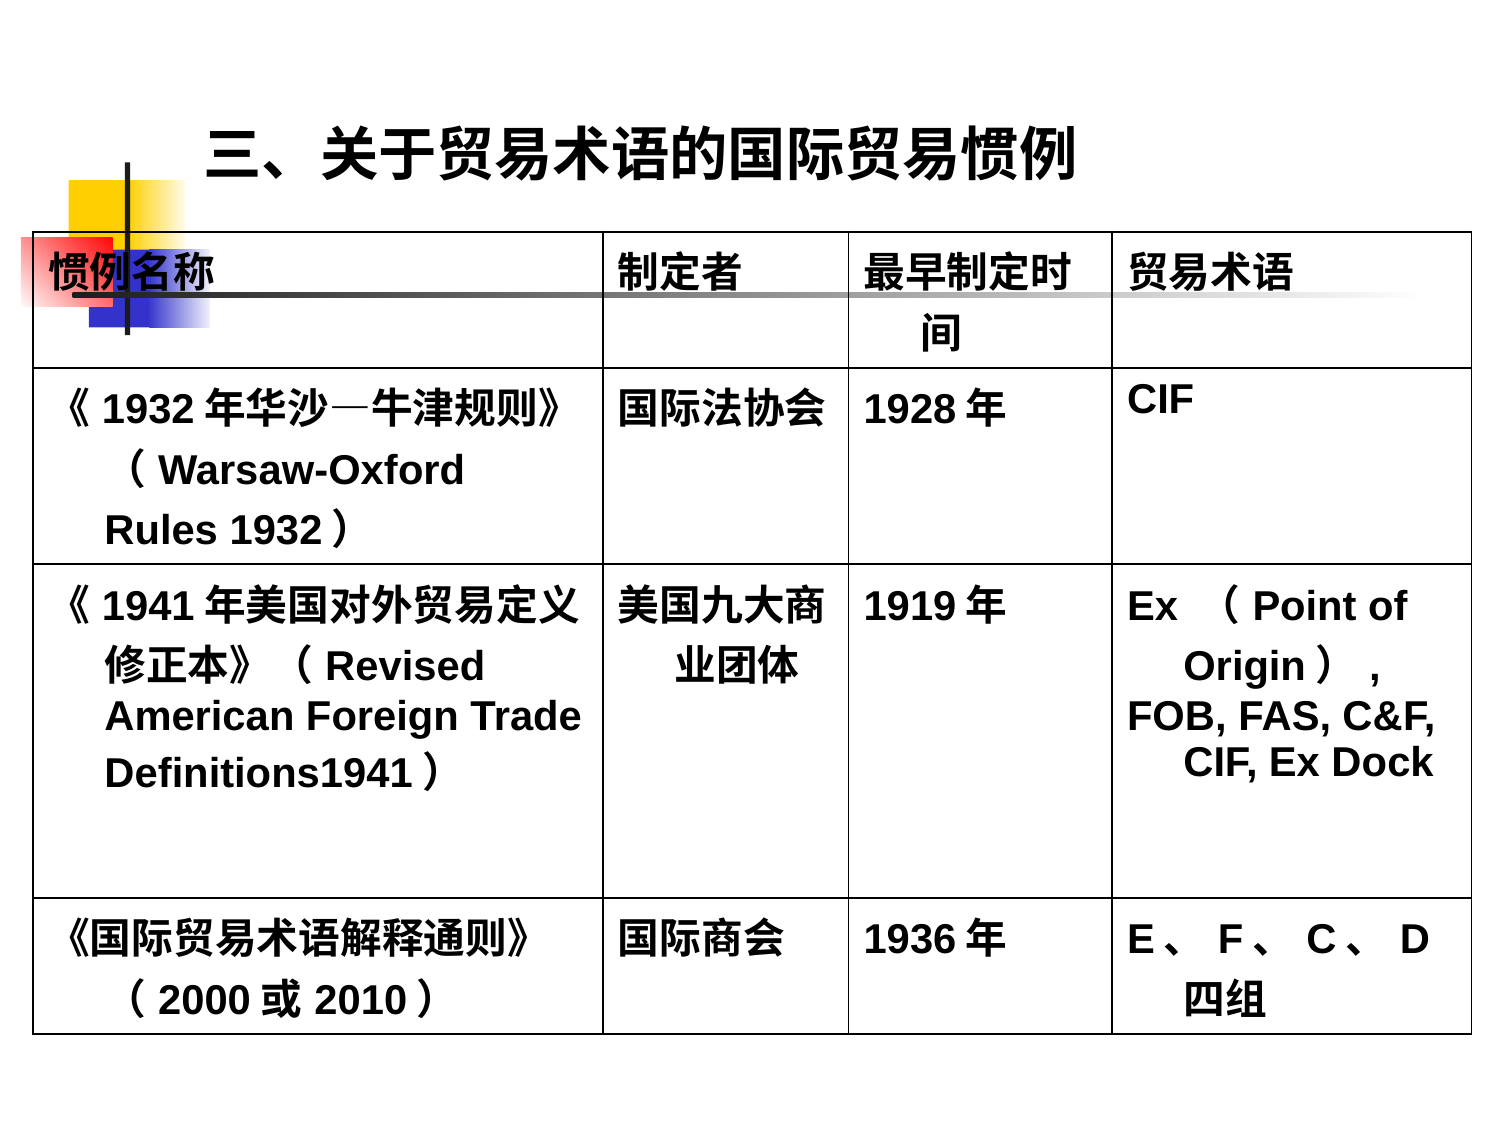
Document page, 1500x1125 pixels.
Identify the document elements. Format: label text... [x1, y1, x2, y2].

table_header 最早制定时间 [849, 233, 1111, 367]
table_cell 国际法协会 [604, 369, 848, 563]
title 三、关于贸易术语的国际贸易惯例 [188, 34, 1468, 231]
table_cell 美国九大商业团体 [604, 565, 848, 897]
table_cell 国际商会 [604, 899, 848, 1033]
table_cell 《1932年华沙—牛津规则》（Warsaw-Oxford Rules 1932） [34, 369, 602, 563]
table_header 惯例名称 [34, 233, 602, 367]
table_cell 1936年 [849, 899, 1111, 1033]
table_cell 《1941年美国对外贸易定义修正本》（Revised American Foreign Trade Definitions1941） [34, 565, 602, 897]
table_cell E、F、C、D四组 [1113, 899, 1471, 1033]
table_cell 1919年 [849, 565, 1111, 897]
table_cell 《国际贸易术语解释通则》（2000或2010） [34, 899, 602, 1033]
table_cell CIF [1113, 369, 1471, 563]
table_cell Ex （Point of Origin）, FOB, FAS, C&F, CIF, Ex Dock [1113, 565, 1471, 897]
table_header 制定者 [604, 233, 848, 367]
table_cell 1928年 [849, 369, 1111, 563]
table_header 贸易术语 [1113, 233, 1471, 367]
